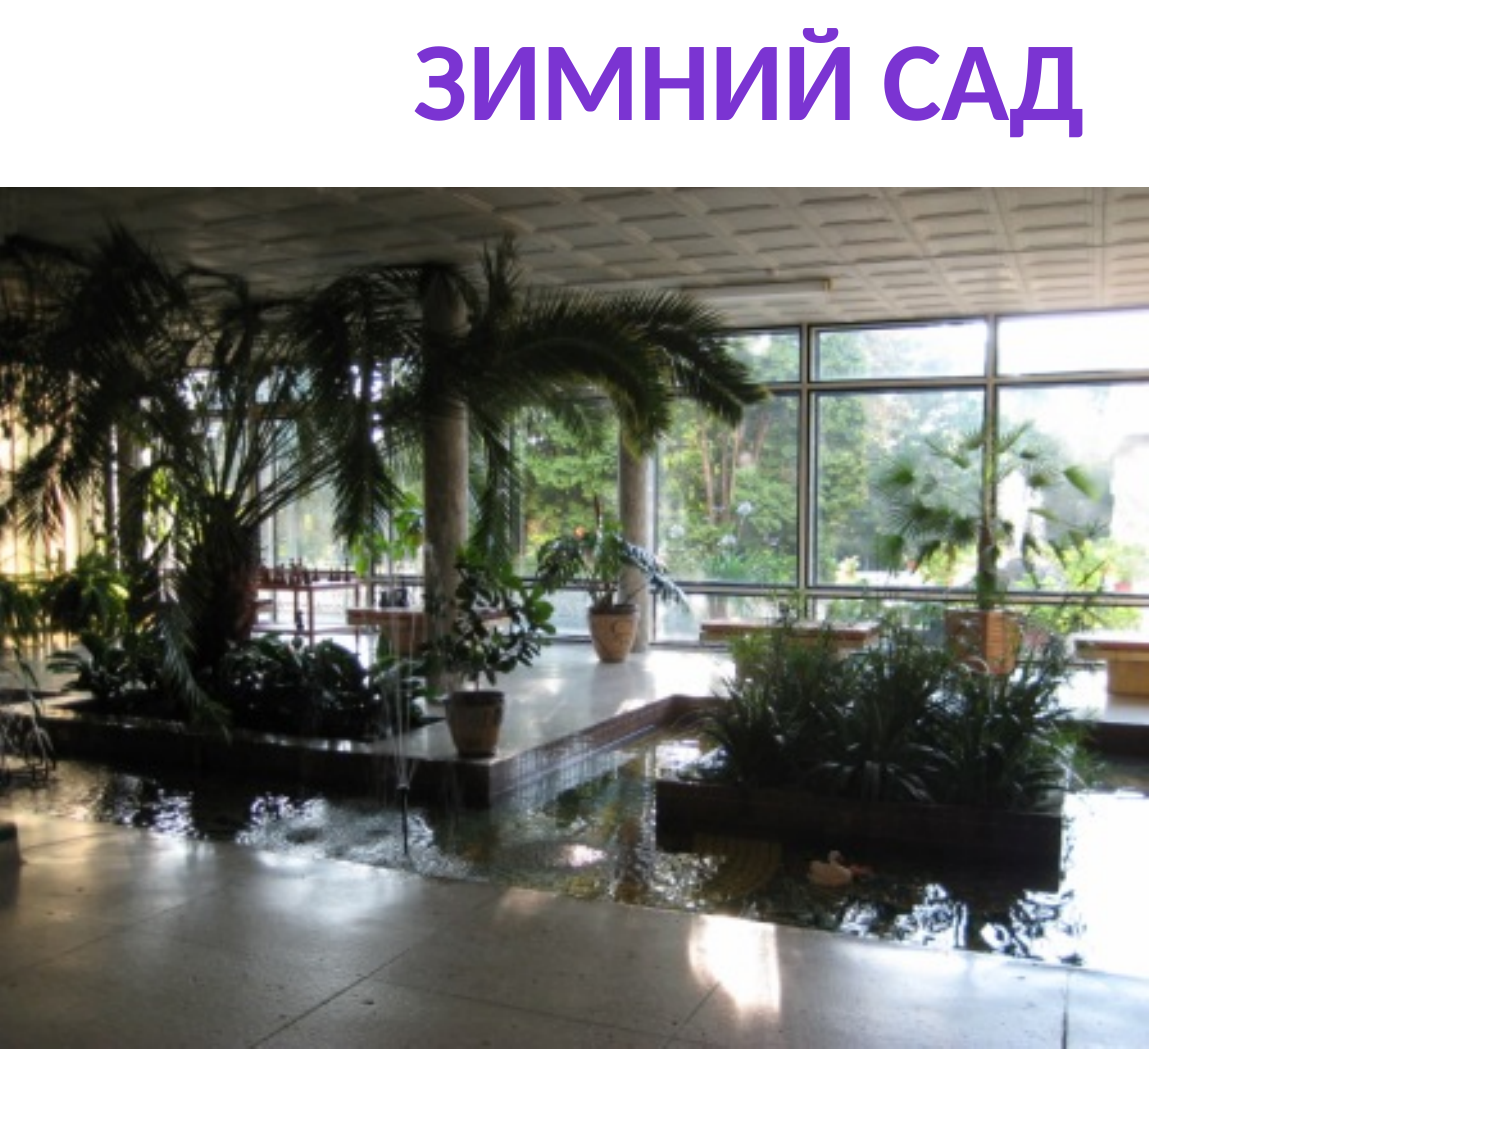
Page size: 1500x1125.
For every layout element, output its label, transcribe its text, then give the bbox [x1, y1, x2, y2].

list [0, 187, 1149, 1050]
text_box зимний сад [328, 0, 1172, 150]
